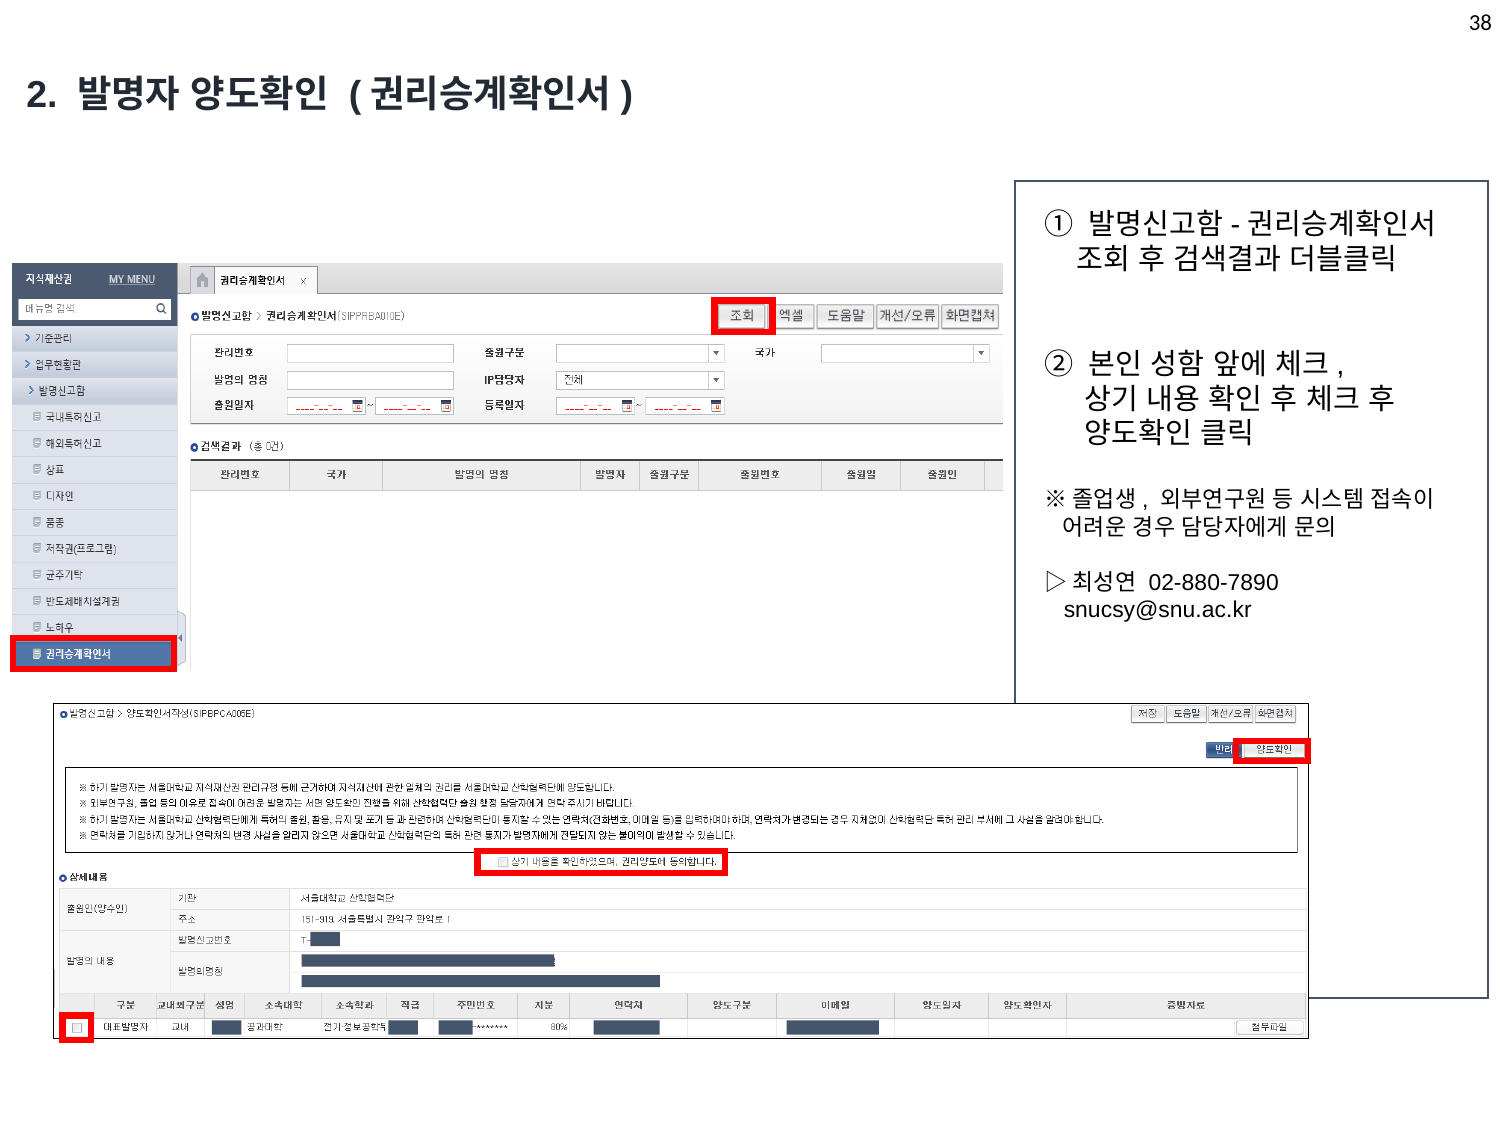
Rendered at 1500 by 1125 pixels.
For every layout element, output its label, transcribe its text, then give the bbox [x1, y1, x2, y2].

text_box ① 발명신고함-권리승계확인서 조회 후 검색결과 더블클릭 ② 본인 성함 앞에 체크, 상기 내용 확인 후 체크 후 양도확인 클릭 ※졸업생, 외부연구원 등 시스템 접속이 어려운 경우 담당자에게 문의 ▷최성연 02-880-7890 snucsy@snu.ac.kr [1029, 197, 1470, 630]
picture [12, 263, 1003, 670]
text_box 2. 발명자 양도확인 (권리승계확인서) [11, 62, 649, 123]
text_box 38 [1453, 0, 1500, 43]
picture [53, 703, 1309, 1038]
text_box 1 [1014, 180, 1489, 999]
